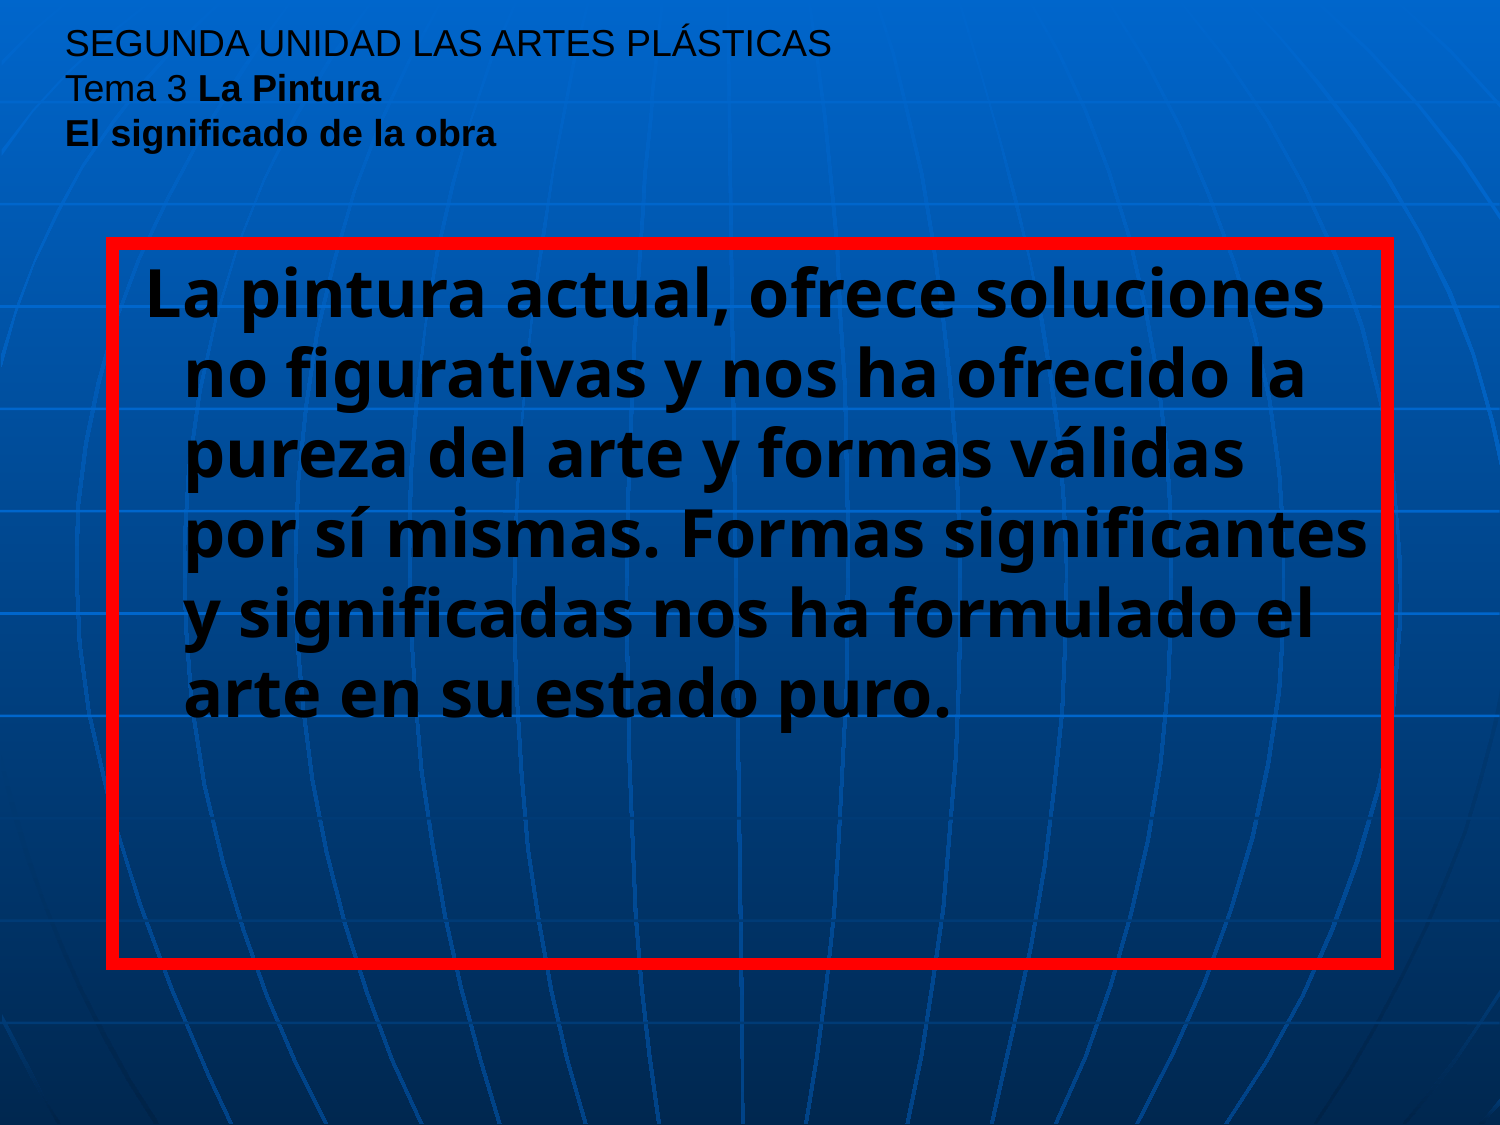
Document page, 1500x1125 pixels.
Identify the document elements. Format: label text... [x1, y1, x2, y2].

title SEGUNDA UNIDAD LAS ARTES PLÁSTICAS Tema 3 La Pintura El significado de la obra [29, 0, 869, 173]
list La pintura actual, ofrece soluciones no figurativas y nos ha ofrecido la pureza del arte y formas válidas por sí mismas. Formas significantes y significadas nos ha formulado el arte en su estado puro. [111, 243, 1389, 965]
